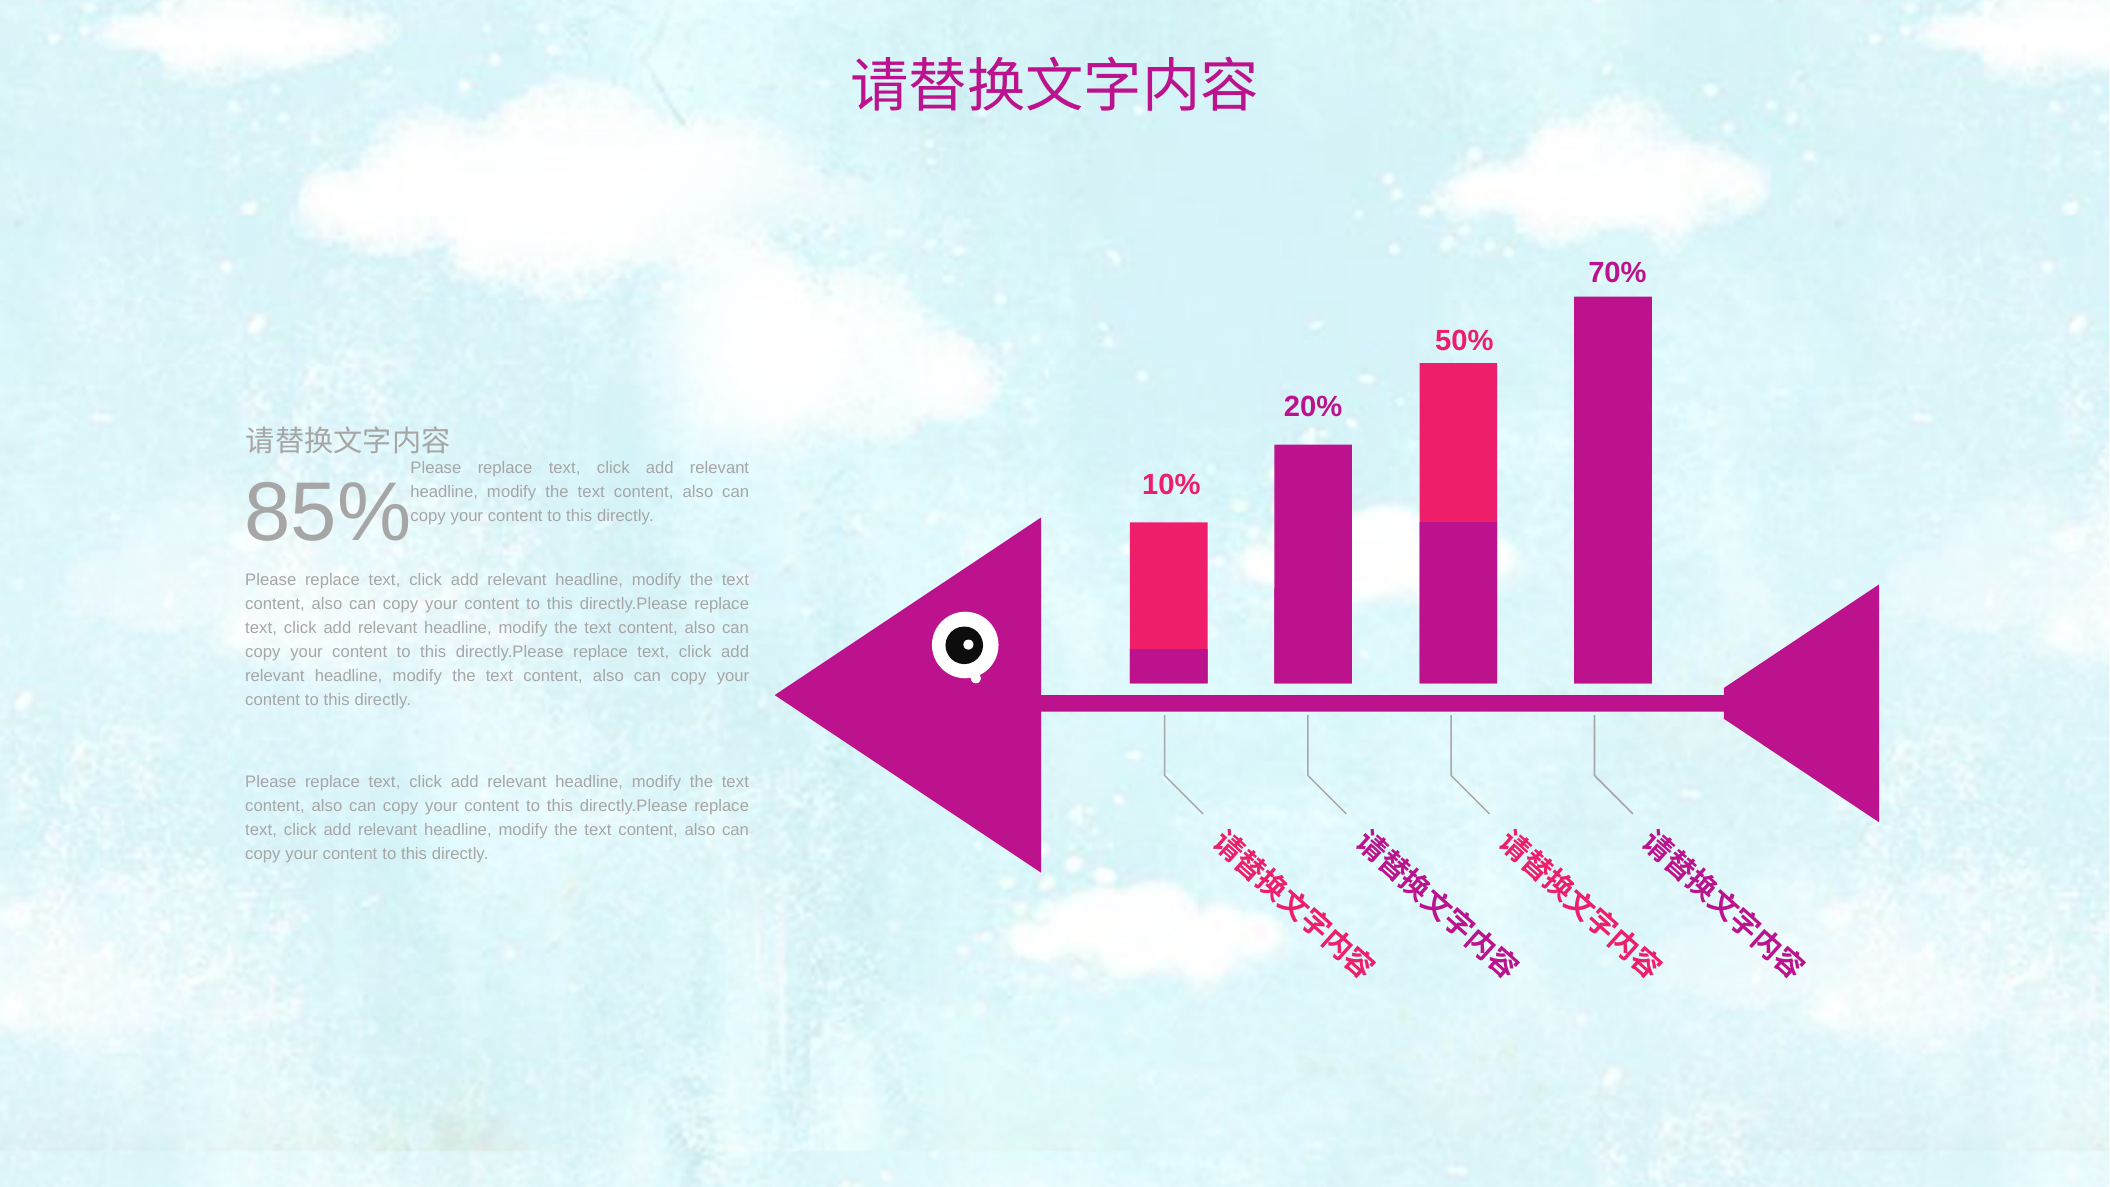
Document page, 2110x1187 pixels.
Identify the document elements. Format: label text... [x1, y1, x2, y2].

text_box Please replace text, click add relevant headline, modify the text content, also can copy your content to this directly.Please replace text, click add relevant headline, modify the text content, also can copy your content to this directly. [245, 766, 750, 863]
text_box 85% [244, 436, 412, 557]
text_box Please replace text, click add relevant headline, modify the text content, also can copy your content to this directly. [410, 453, 750, 525]
picture [0, 0, 2110, 1187]
text_box 请替换文字内容 [795, 26, 1314, 125]
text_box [774, 238, 1879, 928]
text_box 请替换文字内容 [245, 415, 451, 453]
text_box Please replace text, click add relevant headline, modify the text content, also can copy your content to this directly.Please replace text, click add relevant headline, modify the text content, also can copy your content to this directly.Please replace text, click add relevant headline, modify the text content, also can copy your content to this directly. [245, 564, 750, 709]
